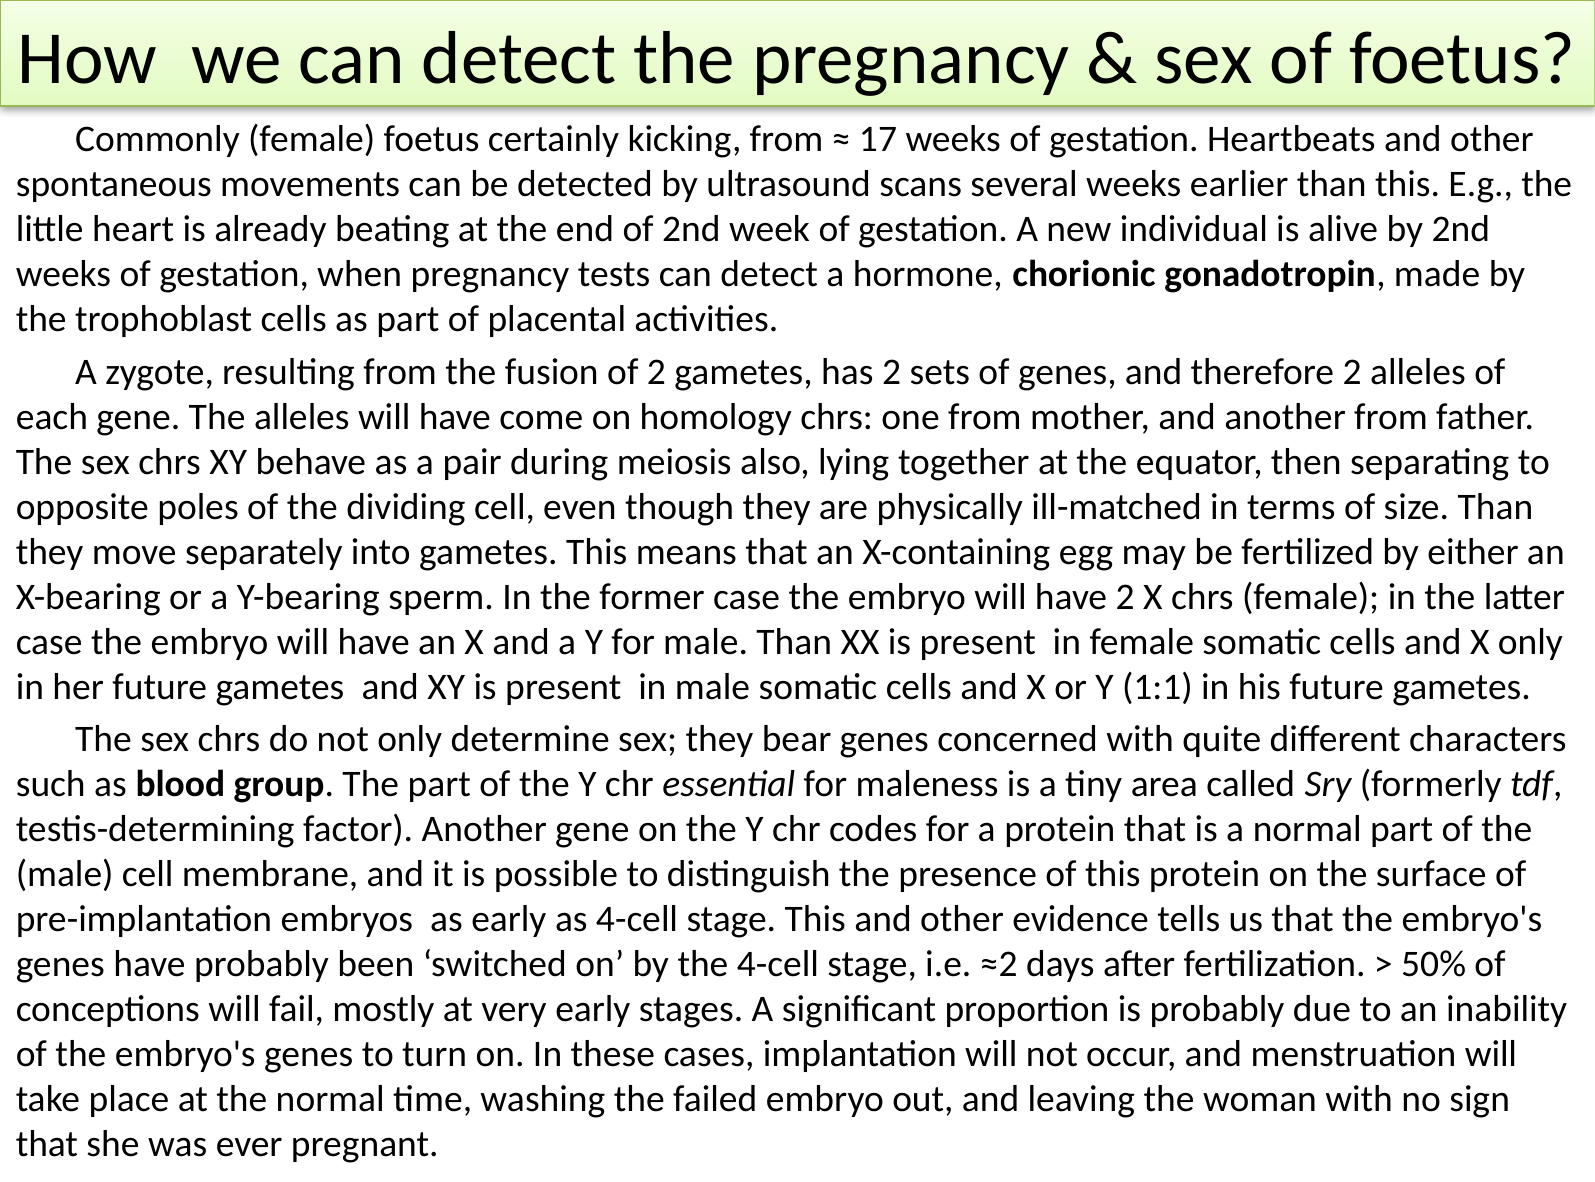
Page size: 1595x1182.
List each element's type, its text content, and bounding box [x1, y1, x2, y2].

list Commonly (female) foetus certainly kicking, from ≈ 17 weeks of gestation. Heartbeats and other spontaneous movements can be detected by ultrasound scans several weeks earlier than this. E.g., the little heart is already beating at the end of 2nd week of gestation. A new individual is alive by 2nd weeks of gestation, when pregnancy tests can detect a hormone, chorionic gonadotropin, made by the trophoblast cells as part of placental activities. A zygote, resulting from the fusion of 2 gametes, has 2 sets of genes, and therefore 2 alleles of each gene. The alleles will have come on homology chrs: one from mother, and another from father. The sex chrs XY behave as a pair during meiosis also, lying together at the equator, then separating to opposite poles of the dividing cell, even though they are physically ill-matched in terms of size. Than they move separately into gametes. This means that an X-containing egg may be fertilized by either an X-bearing or a Y-bearing sperm. In the former case the embryo will have 2 X chrs (female); in the latter case the embryo will have an X and a Y for male. Than XX is present in female somatic cells and X only in her future gametes and XY is present in male somatic cells and X or Y (1:1) in his future gametes. The sex chrs do not only determine sex; they bear genes concerned with quite different characters such as blood group. The part of the Y chr essential for maleness is a tiny area called Sry (formerly tdf, testis-determining factor). Another gene on the Y chr codes for a protein that is a normal part of the (male) cell membrane, and it is possible to distinguish the presence of this protein on the surface of pre-implantation embryos as early as 4-cell stage. This and other evidence tells us that the embryo's genes have probably been ‘switched on’ by the 4-cell stage, i.e. ≈2 days after fertilization. > 50% of conceptions will fail, mostly at very early stages. A significant proportion is probably due to an inability of the embryo's genes to turn on. In these cases, implantation will not occur, and menstruation will take place at the normal time, washing the failed embryo out, and leaving the woman with no sign that she was ever pregnant. [0, 106, 1595, 1056]
title How we can detect the pregnancy & sex of foetus? [0, 0, 1595, 106]
